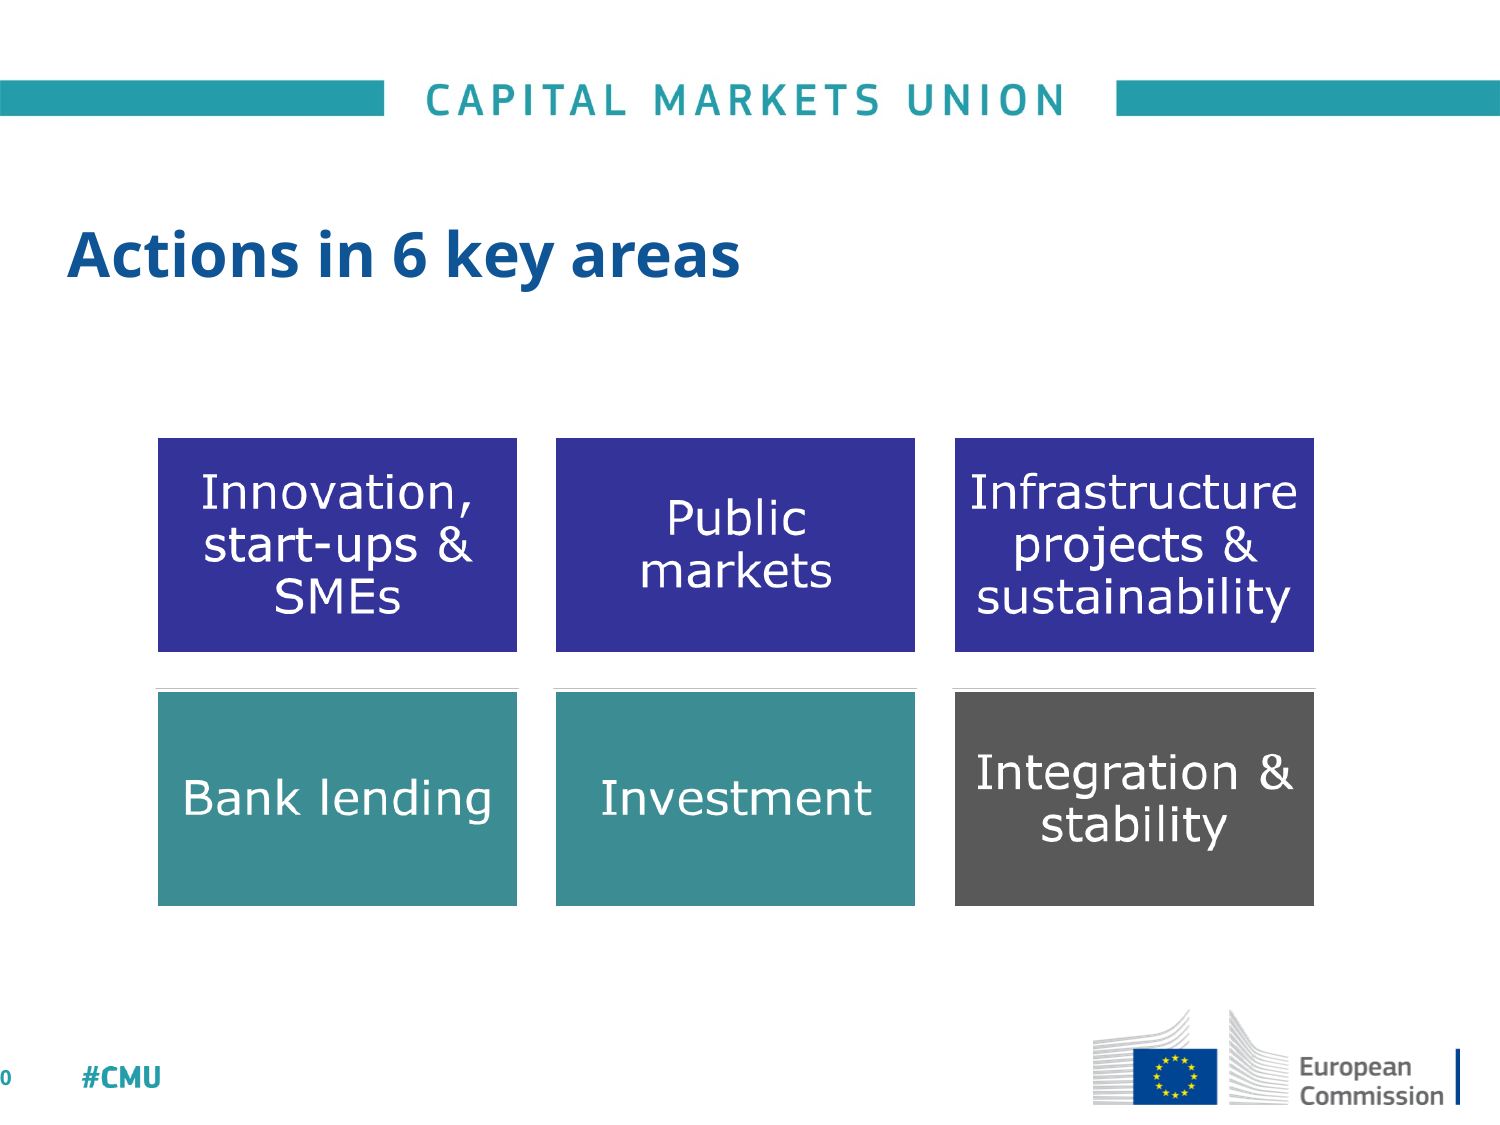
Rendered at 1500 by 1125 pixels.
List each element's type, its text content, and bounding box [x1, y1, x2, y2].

text_box Actions in 6 key areas [53, 208, 1424, 338]
picture [81, 1066, 160, 1088]
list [151, 373, 1349, 970]
picture [1092, 1008, 1461, 1106]
picture [0, 30, 1500, 159]
